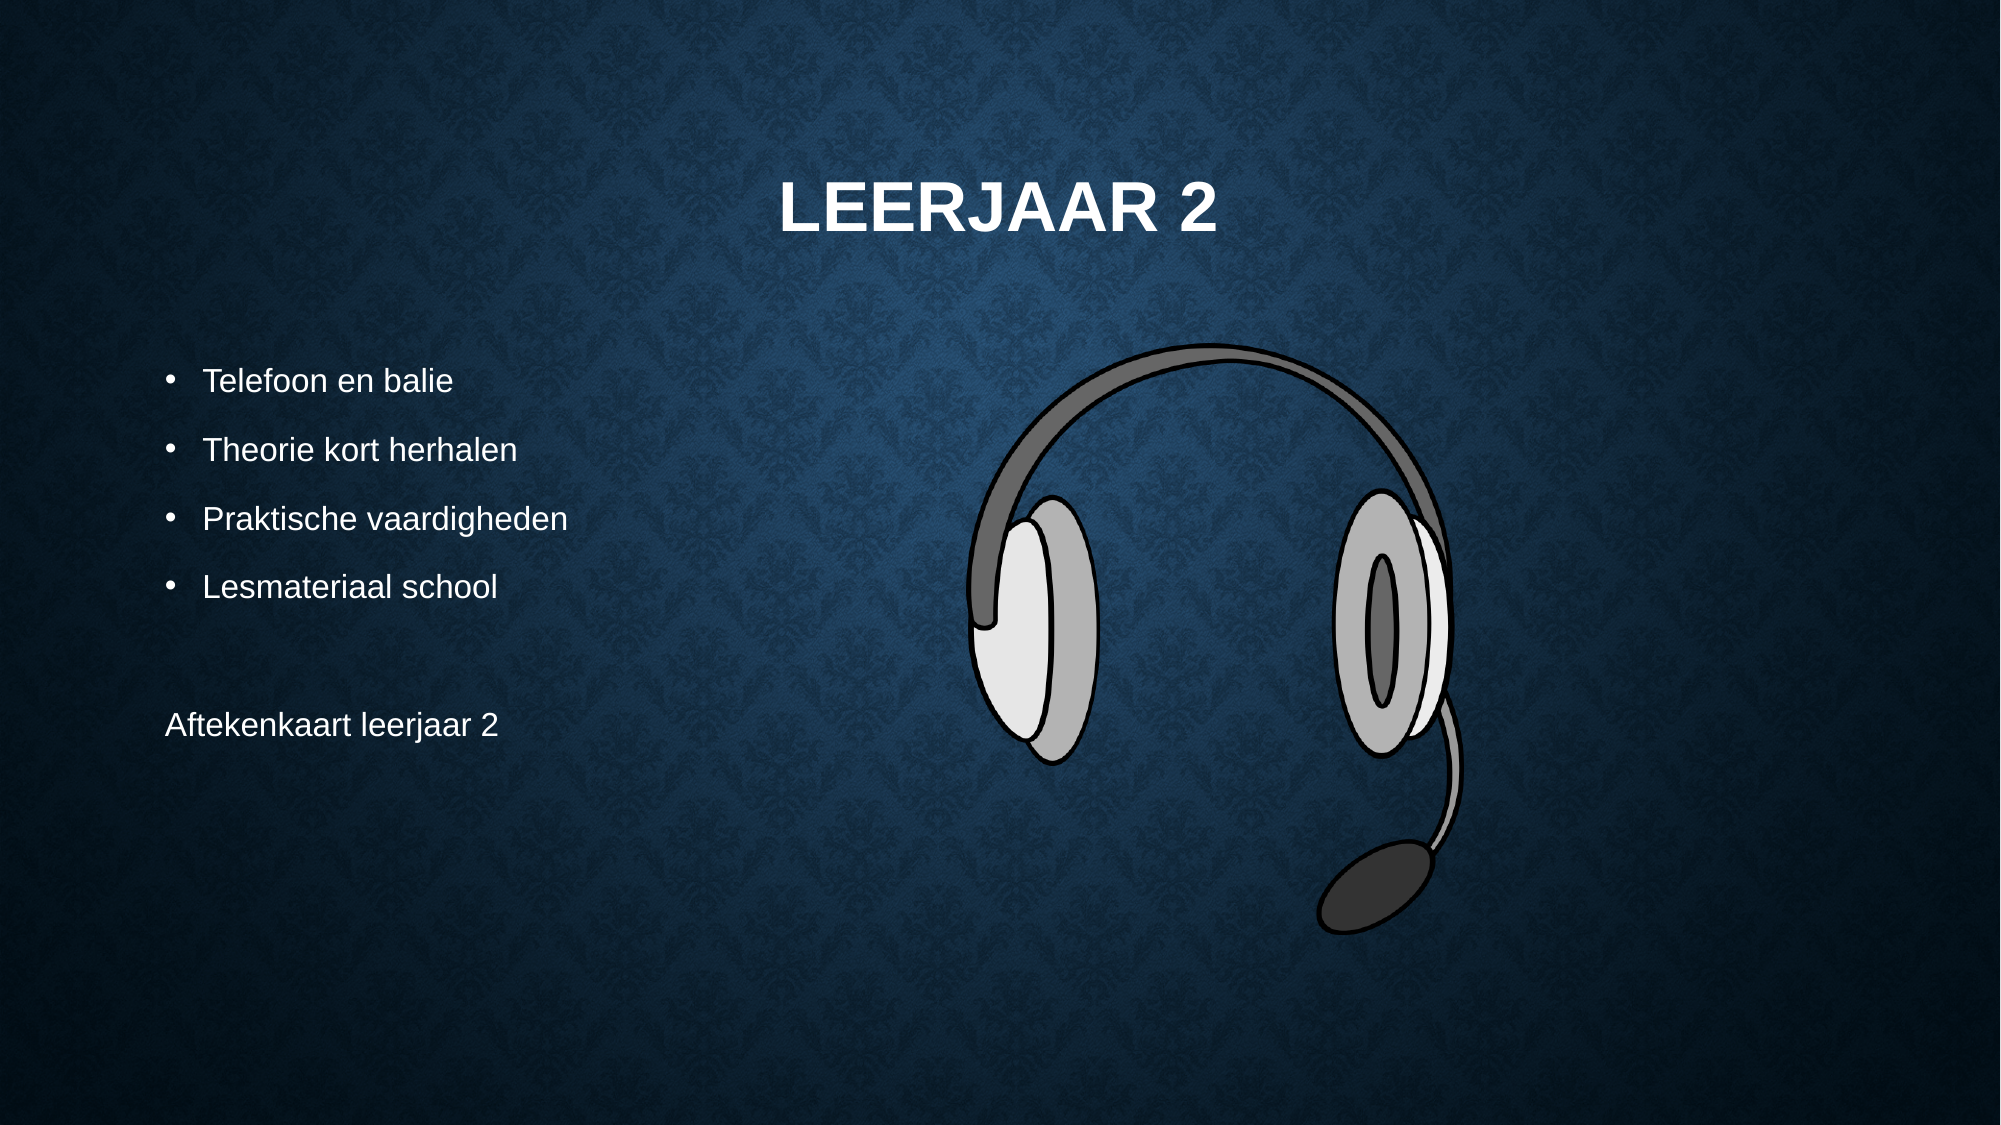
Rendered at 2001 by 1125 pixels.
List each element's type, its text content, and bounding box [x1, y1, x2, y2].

title Leerjaar 2 [149, 99, 1849, 318]
picture [965, 343, 1464, 936]
list Telefoon en balie Theorie kort herhalen Praktische vaardigheden Lesmateriaal school Aftekenkaart leerjaar 2 [149, 343, 1849, 950]
